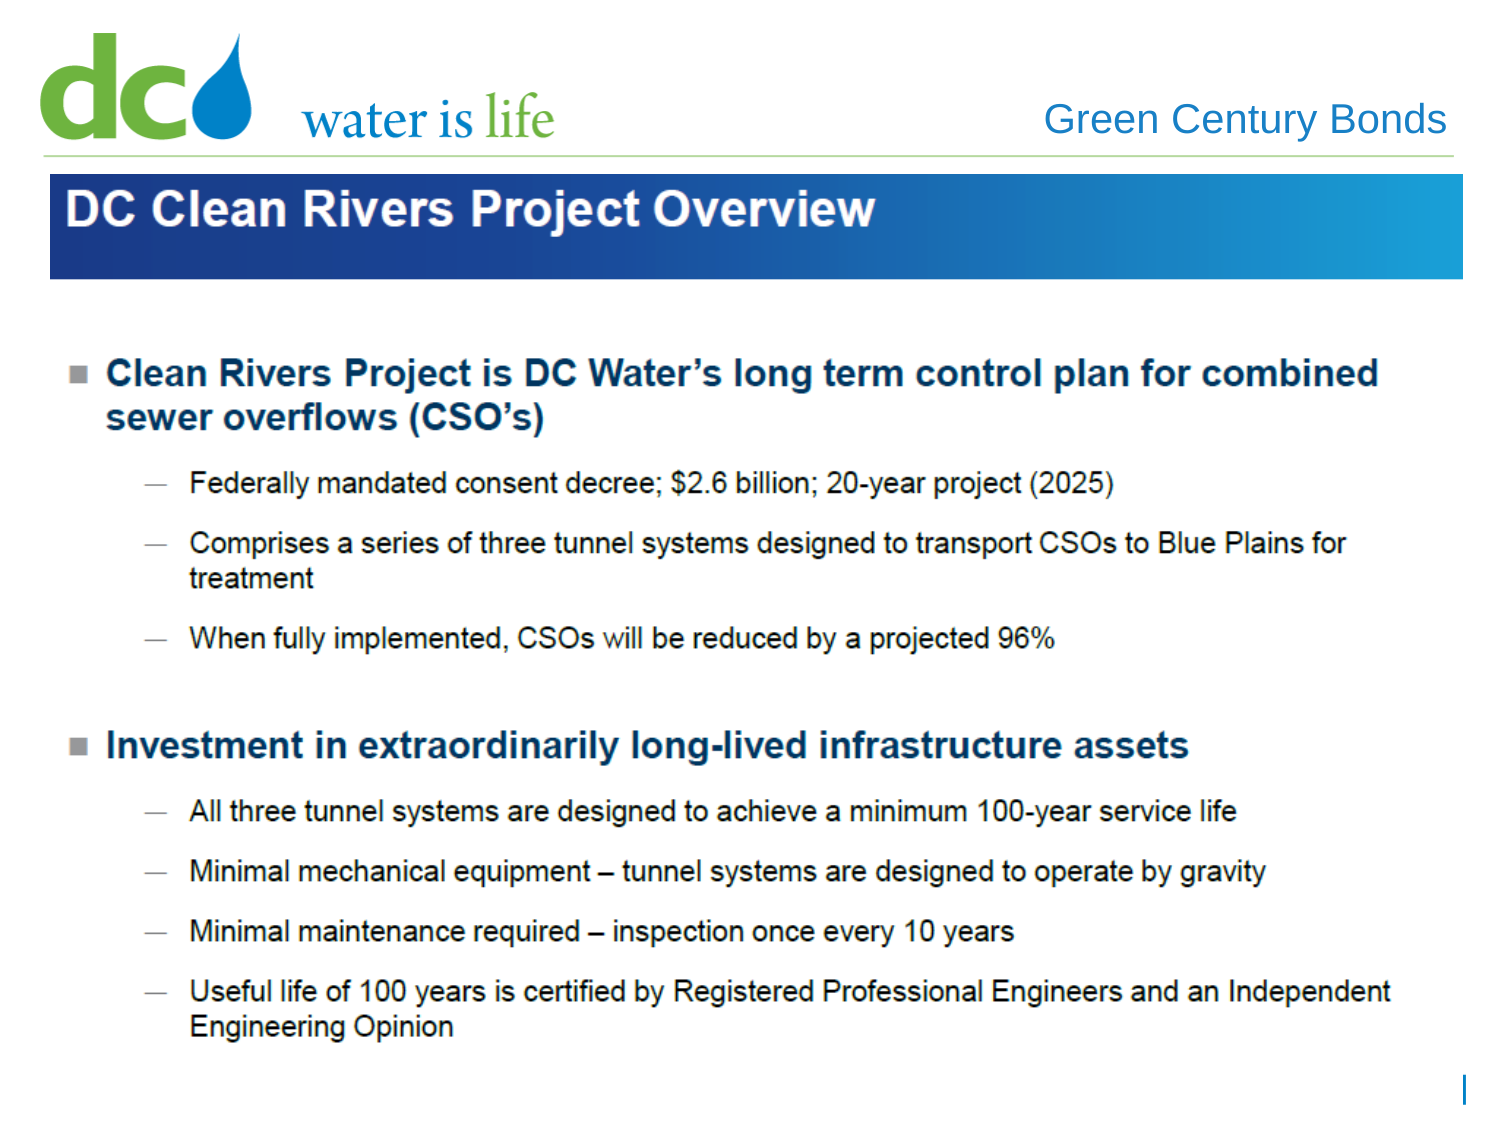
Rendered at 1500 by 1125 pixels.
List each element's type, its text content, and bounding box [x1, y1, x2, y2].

picture [0, 0, 1500, 1125]
text_box Green Century Bonds [637, 84, 1463, 150]
